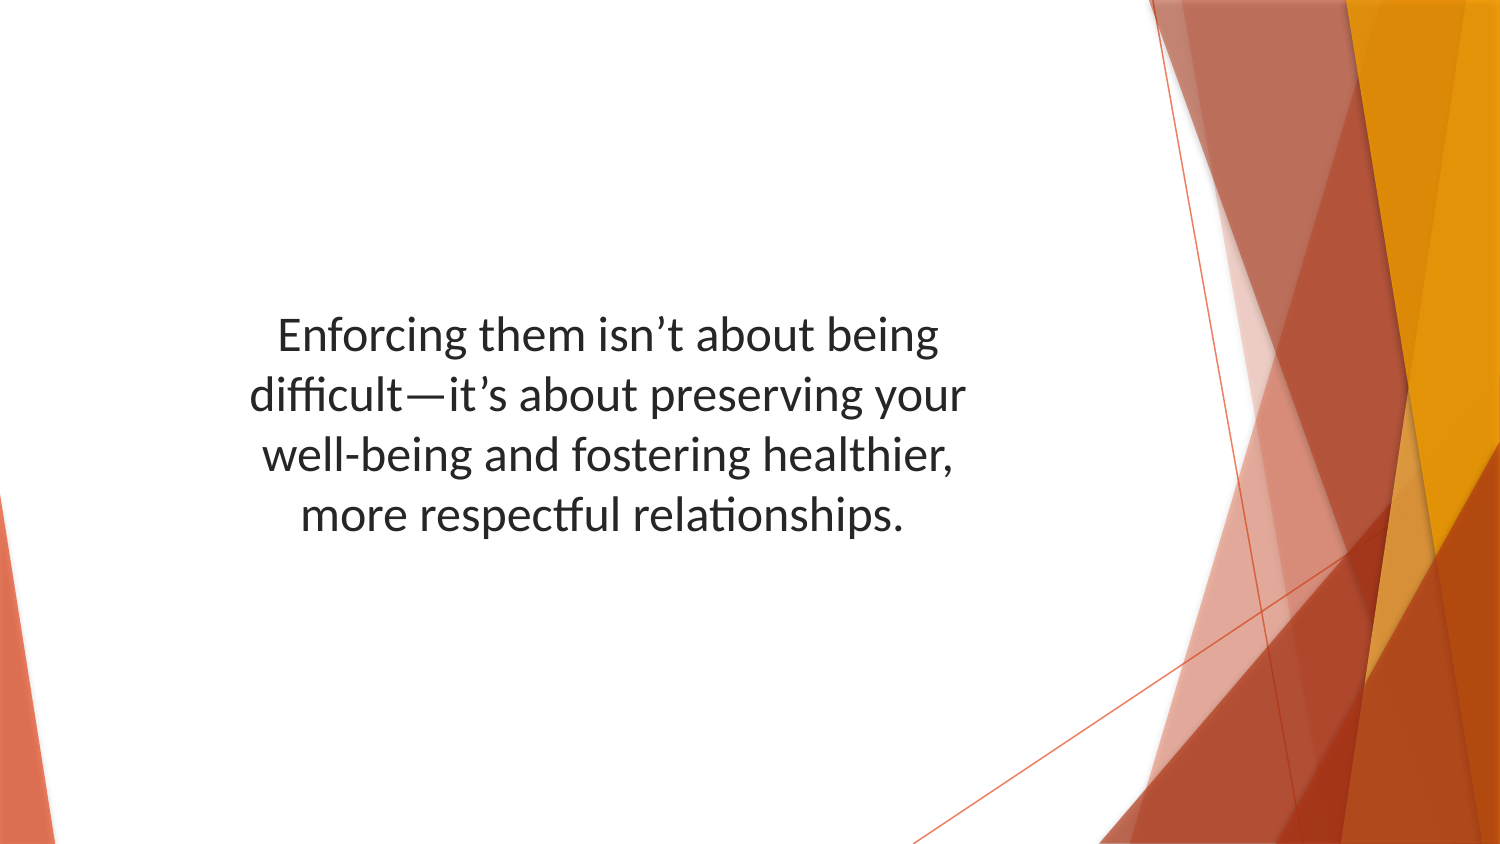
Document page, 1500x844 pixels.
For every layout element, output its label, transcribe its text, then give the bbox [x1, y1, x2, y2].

list Enforcing them isn’t about being difficult—it’s about preserving your well-being and fostering healthier, more respectful relationships. [218, 67, 998, 777]
